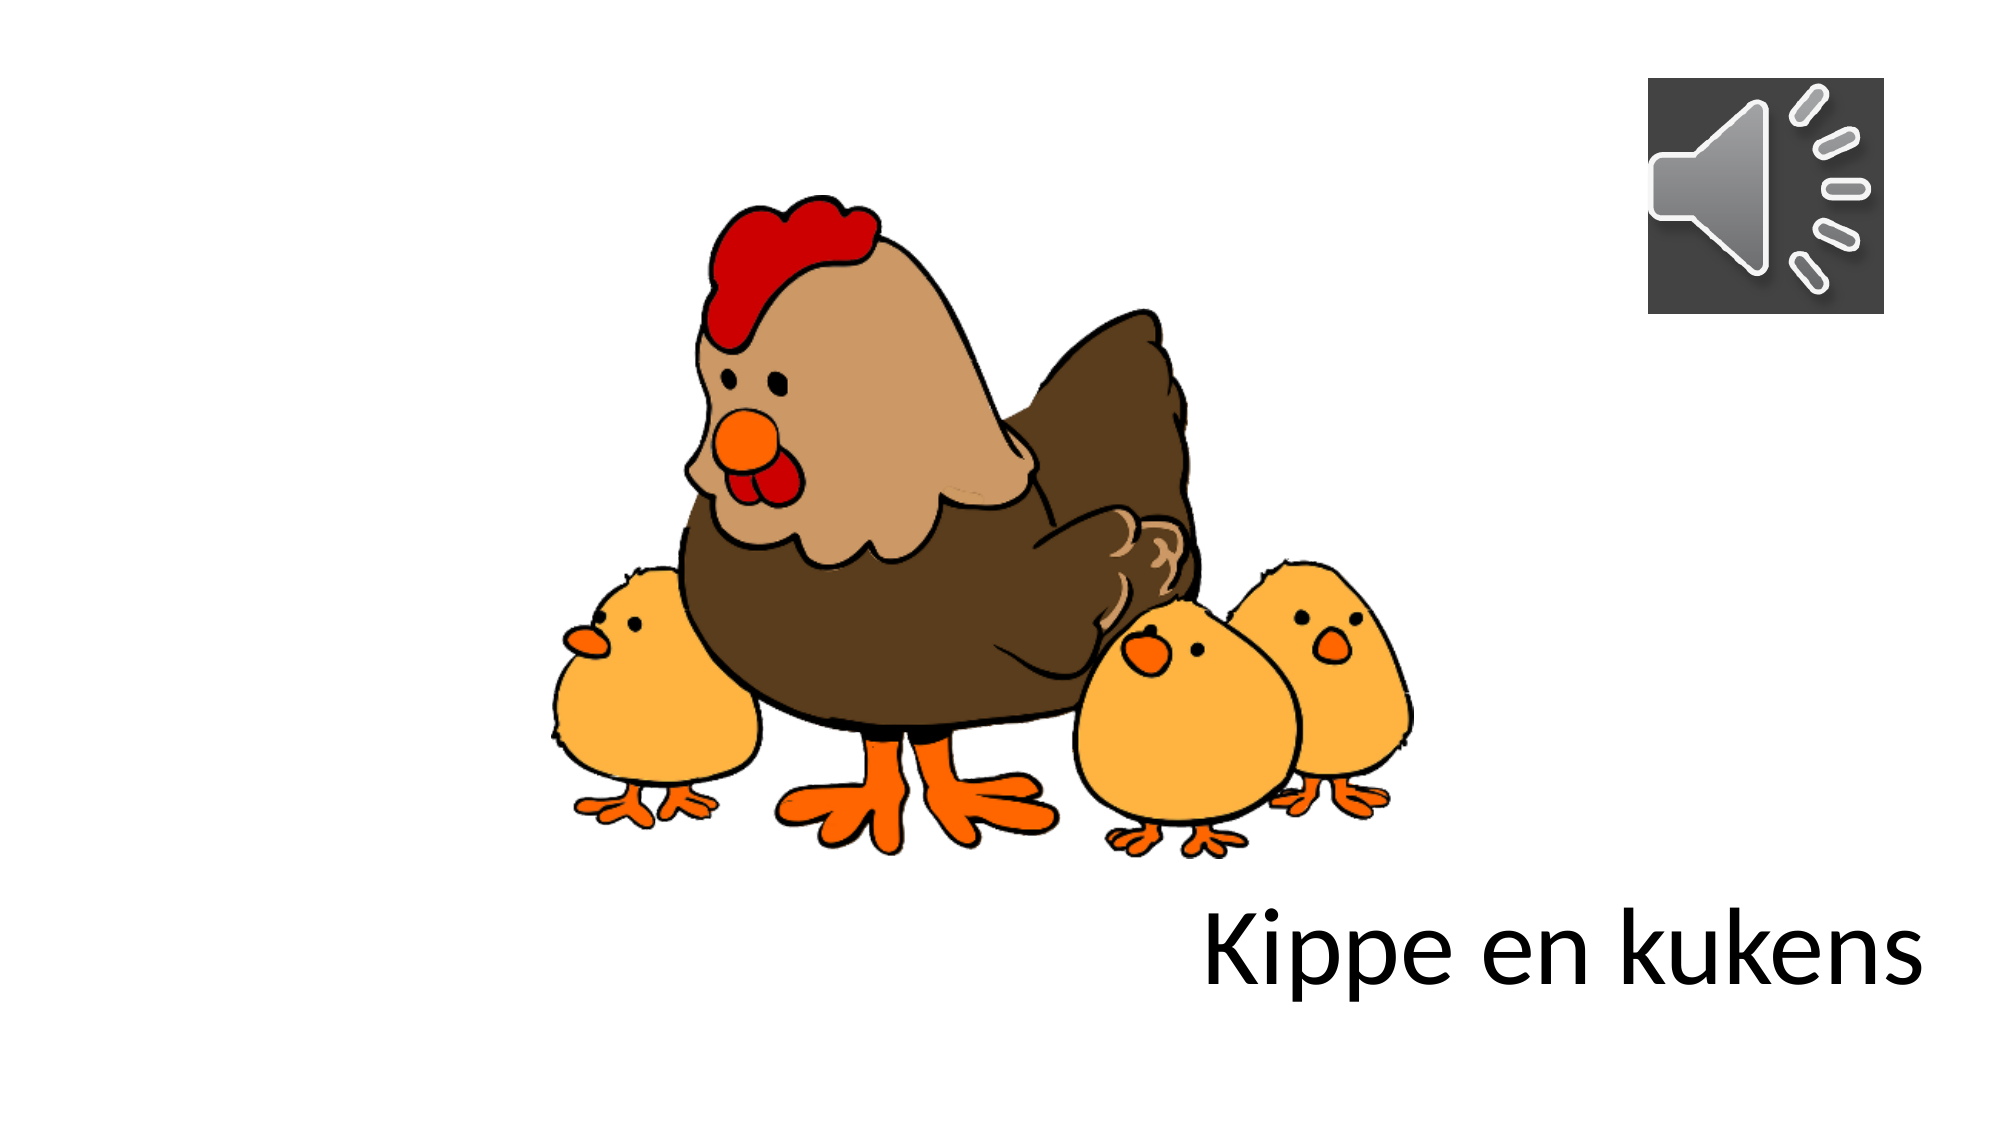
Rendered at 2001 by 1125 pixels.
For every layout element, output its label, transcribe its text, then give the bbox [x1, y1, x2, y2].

picture [551, 195, 1414, 859]
subtitle Kippe en kukens [1182, 881, 1947, 1041]
picture [1647, 77, 1885, 315]
